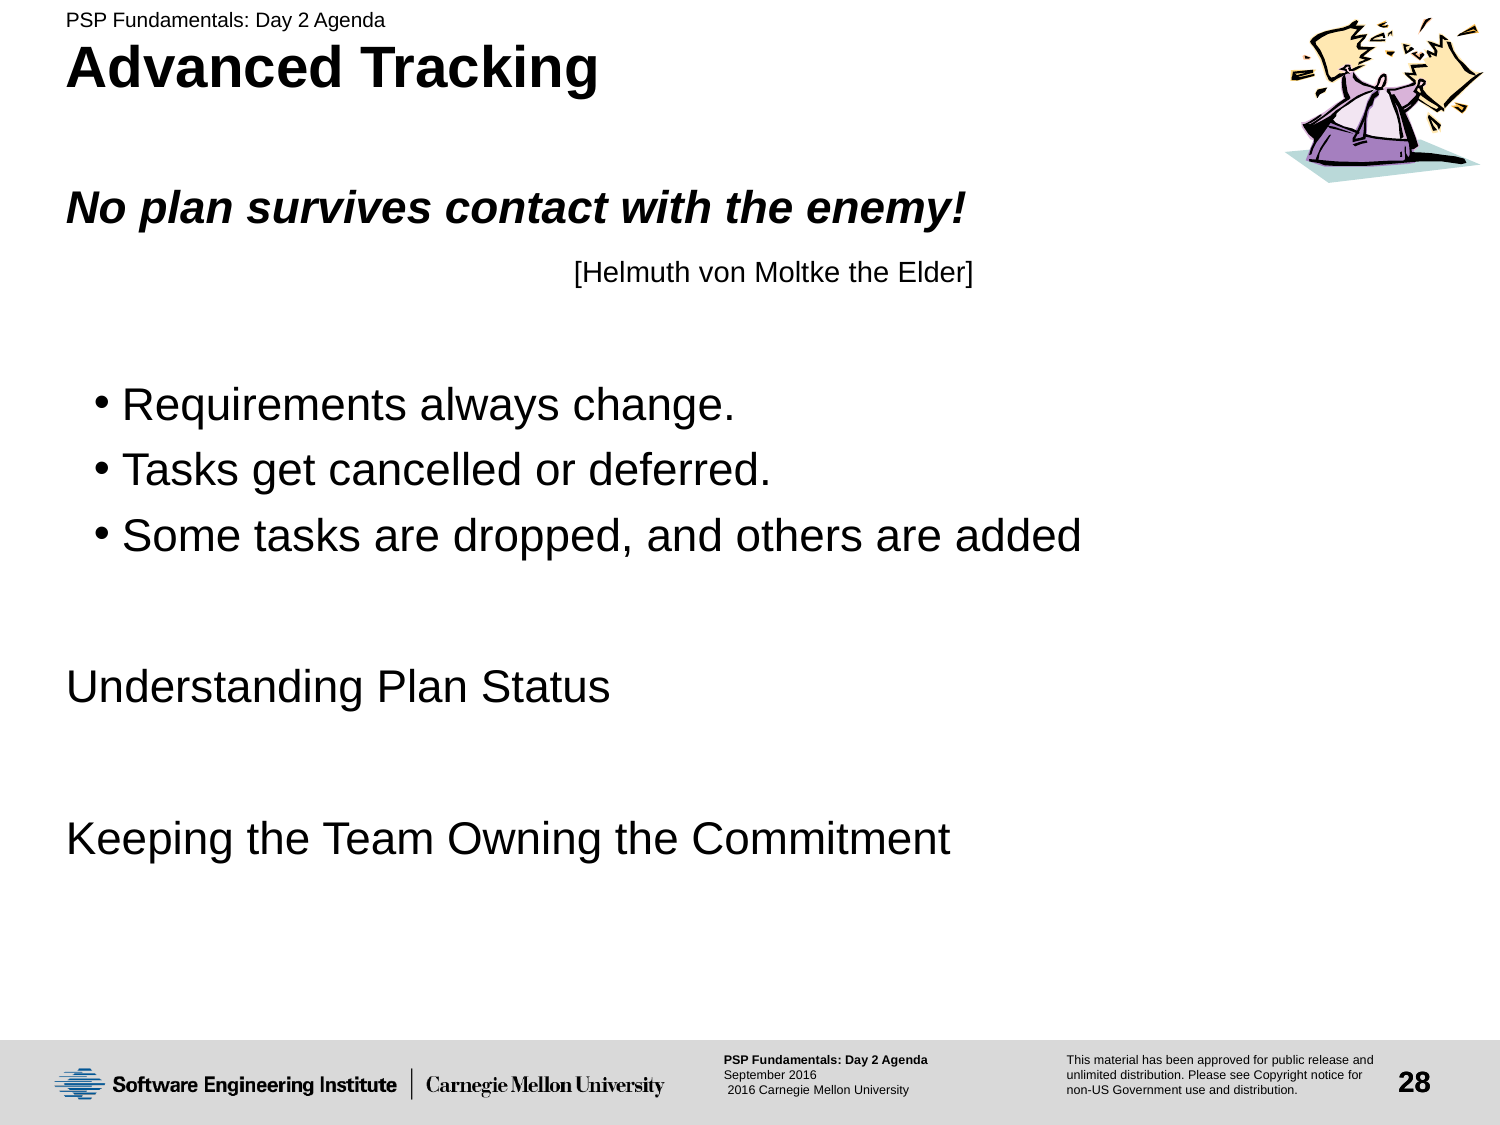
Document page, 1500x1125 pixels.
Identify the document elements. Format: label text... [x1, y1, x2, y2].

title Advanced Tracking [65, 37, 1284, 148]
picture [1284, 16, 1486, 185]
list No plan survives contact with the enemy! [Helmuth von Moltke the Elder] Requirements always change. Tasks get cancelled or deferred. Some tasks are dropped, and others are added Understanding Plan Status Keeping the Team Owning the Commitment [65, 177, 1431, 1000]
picture [46, 1061, 673, 1104]
